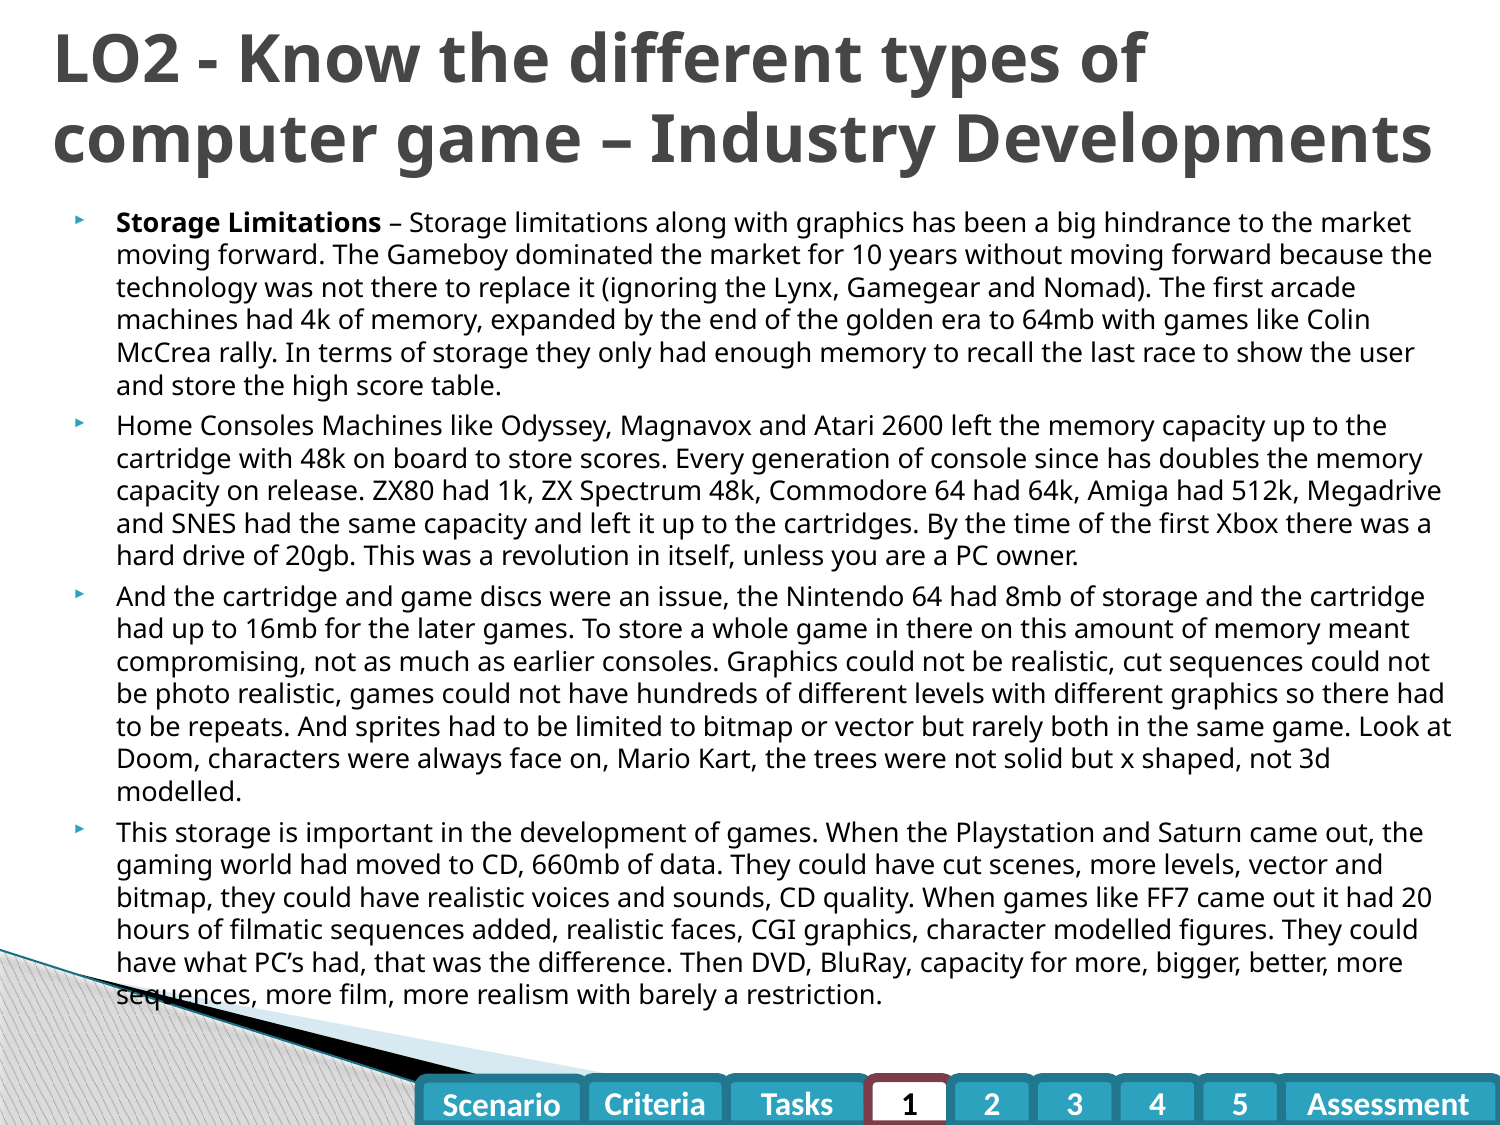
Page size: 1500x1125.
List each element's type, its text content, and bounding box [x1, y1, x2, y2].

text_box Scenario [414, 1073, 584, 1125]
text_box 1 [863, 1073, 951, 1125]
text_box Assessment [1280, 1073, 1500, 1125]
text_box Criteria [580, 1073, 726, 1125]
title LO2 - Know the different types of computer game – Industry Developments [37, 19, 1471, 173]
text_box 2 [946, 1073, 1033, 1125]
list Storage Limitations – Storage limitations along with graphics has been a big hindrance to the market moving forward. The Gameboy dominated the market for 10 years without moving forward because the technology was not there to replace it (ignoring the Lynx, Gamegear and Nomad). The first arcade machines had 4k of memory, expanded by the end of the golden era to 64mb with games like Colin McCrea rally. In terms of storage they only had enough memory to recall the last race to show the user and store the high score table. Home Consoles Machines like Odyssey, Magnavox and Atari 2600 left the memory capacity up to the cartridge with 48k on board to store scores. Every generation of console since has doubles the memory capacity on release. ZX80 had 1k, ZX Spectrum 48k, Commodore 64 had 64k, Amiga had 512k, Megadrive and SNES had the same capacity and left it up to the cartridges. By the time of the first Xbox there was a hard drive of 20gb. This was a revolution in itself, unless you are a PC owner. And the cartridge and game discs were an issue, the Nintendo 64 had 8mb of storage and the cartridge had up to 16mb for the later games. To store a whole game in there on this amount of memory meant compromising, not as much as earlier consoles. Graphics could not be realistic, cut sequences could not be photo realistic, games could not have hundreds of different levels with different graphics so there had to be repeats. And sprites had to be limited to bitmap or vector but rarely both in the same game. Look at Doom, characters were always face on, Mario Kart, the trees were not solid but x shaped, not 3d modelled. This storage is important in the development of games. When the Playstation and Saturn came out, the gaming world had moved to CD, 660mb of data. They could have cut scenes, more levels, vector and bitmap, they could have realistic voices and sounds, CD quality. When games like FF7 came out it had 20 hours of filmatic sequences added, realistic faces, CGI graphics, character modelled figures. They could have what PC’s had, that was the difference. Then DVD, BluRay, capacity for more, bigger, better, more sequences, more film, more realism with barely a restriction. [41, 198, 1471, 1083]
text_box 3 [1028, 1073, 1116, 1125]
text_box 5 [1194, 1073, 1287, 1125]
text_box Tasks [721, 1073, 868, 1125]
text_box 4 [1111, 1073, 1199, 1125]
